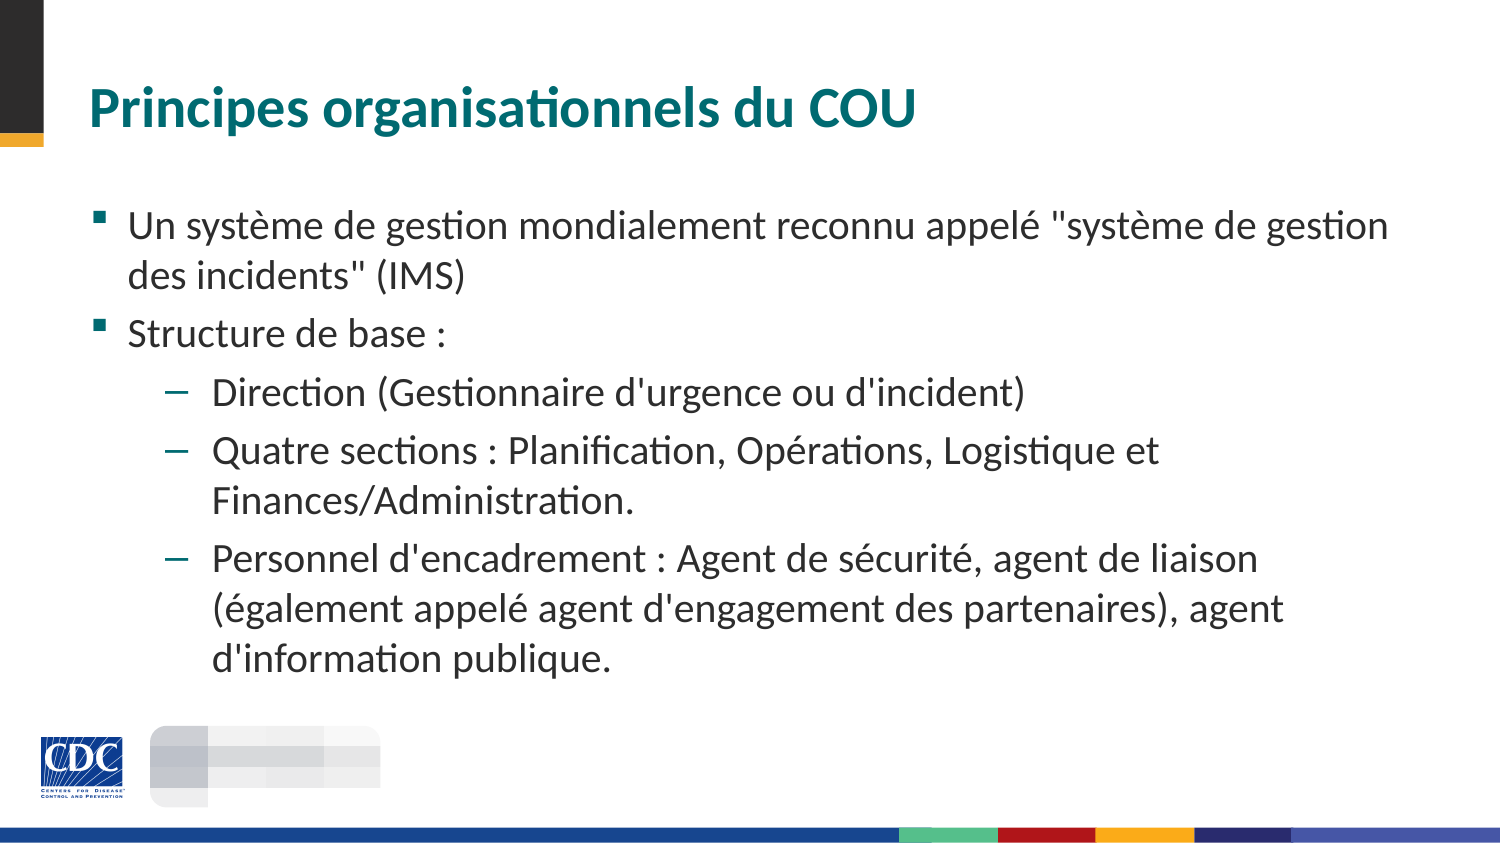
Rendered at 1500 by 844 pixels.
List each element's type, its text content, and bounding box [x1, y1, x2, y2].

title Principes organisationnels du COU [75, 33, 1425, 147]
list Un système de gestion mondialement reconnu appelé "système de gestion des incidents" (IMS) Structure de base : Direction (Gestionnaire d'urgence ou d'incident) Quatre sections : Planification, Opérations, Logistique et Finances/Administration. Personnel d'encadrement : Agent de sécurité, agent de liaison (également appelé agent d'engagement des partenaires), agent d'information publique. [75, 190, 1414, 739]
picture [41, 737, 125, 798]
